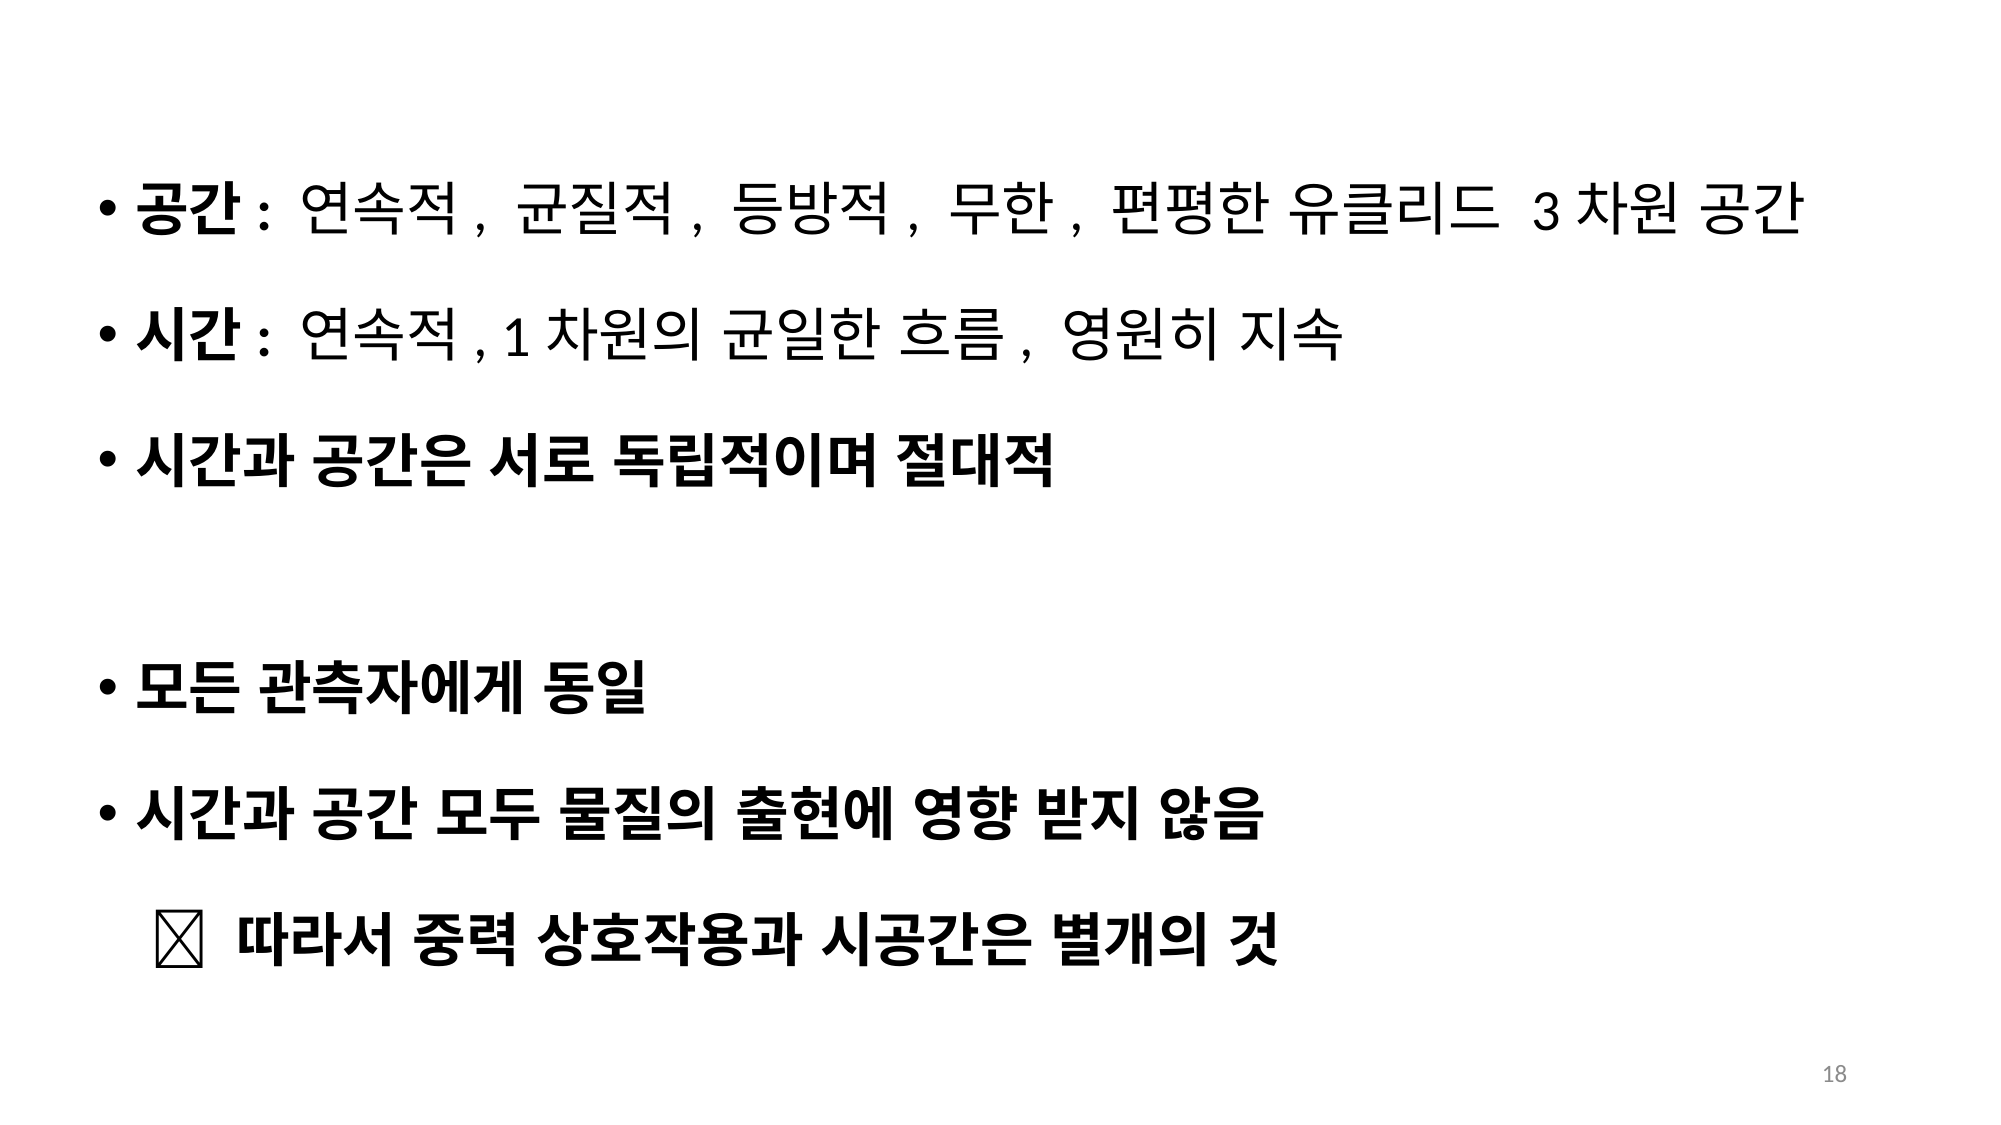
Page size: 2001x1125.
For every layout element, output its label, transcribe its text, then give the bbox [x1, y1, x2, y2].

slide_number 18 [1412, 1042, 1863, 1103]
list 공간: 연속적, 균질적, 등방적, 무한, 편평한 유클리드 3차원 공간 시간: 연속적, 1차원의 균일한 흐름, 영원히 지속 시간과 공간은 서로 독립적이며 절대적 모든 관측자에게 동일 시간과 공간 모두 물질의 출현에 영향 받지 않음  따라서 중력 상호작용과 시공간은 별개의 것 [82, 129, 1944, 1064]
